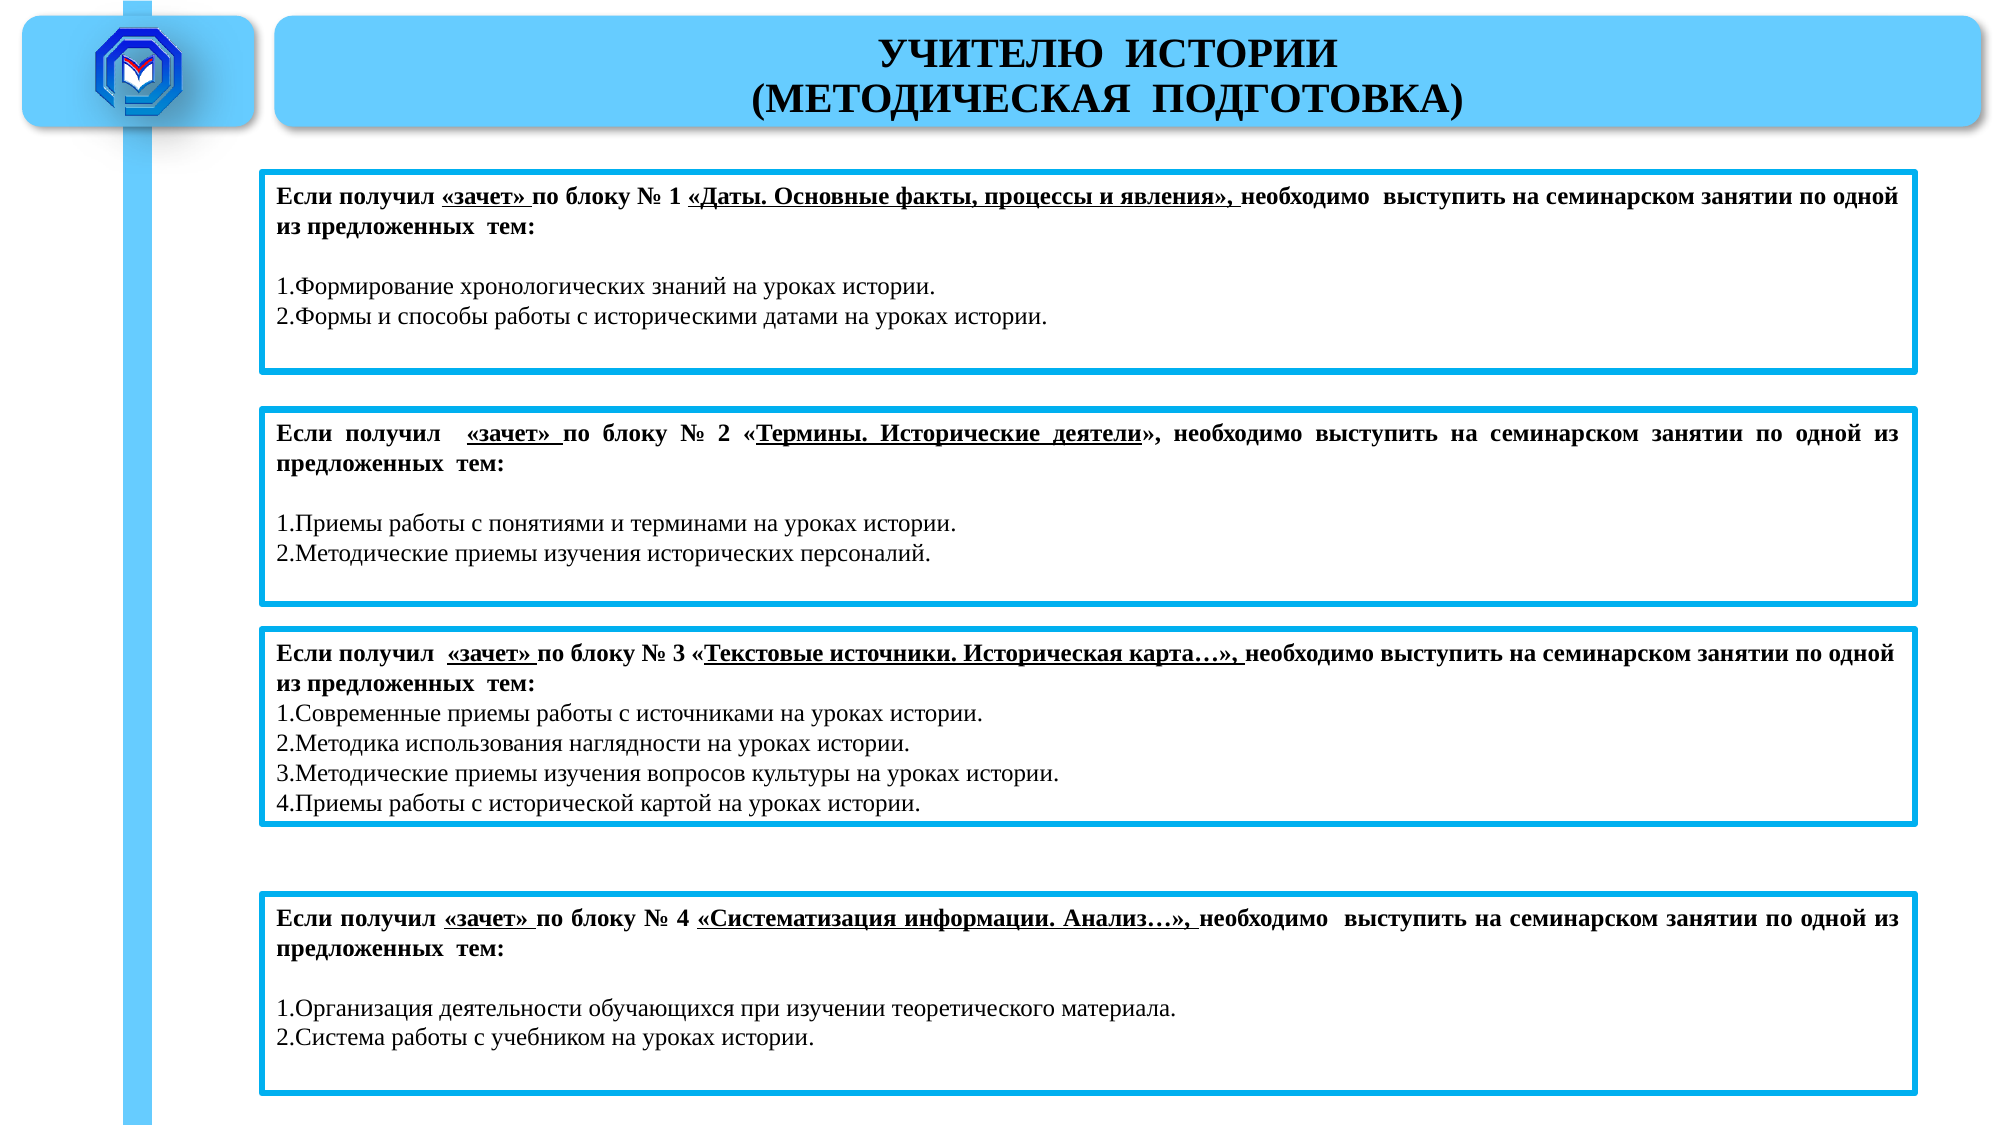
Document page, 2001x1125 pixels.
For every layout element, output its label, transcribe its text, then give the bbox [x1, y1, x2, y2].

text_box Если получил «зачет» по блоку № 1 «Даты. Основные факты, процессы и явления», необходимо выступить на семинарском занятии по одной из предложенных тем: 1.Формирование хронологических знаний на уроках истории. 2.Формы и способы работы с историческими датами на уроках истории. [261, 172, 1915, 372]
picture [91, 23, 186, 119]
title УЧИТЕЛЮ ИСТОРИИ (МЕТОДИЧЕСКАЯ ПОДГОТОВКА) [275, 23, 1941, 116]
text_box Если получил «зачет» по блоку № 2 «Термины. Исторические деятели», необходимо выступить на семинарском занятии по одной из предложенных тем: 1.Приемы работы с понятиями и терминами на уроках истории. 2.Методические приемы изучения исторических персоналий. [261, 409, 1915, 604]
text_box Если получил «зачет» по блоку № 4 «Систематизация информации. Анализ…», необходимо выступить на семинарском занятии по одной из предложенных тем: 1.Организация деятельности обучающихся при изучении теоретического материала. 2.Система работы с учебником на уроках истории. [261, 893, 1915, 1094]
text_box Если получил «зачет» по блоку № 3 «Текстовые источники. Историческая карта…», необходимо выступить на семинарском занятии по одной из предложенных тем: 1.Современные приемы работы с источниками на уроках истории. 2.Методика использования наглядности на уроках истории. 3.Методические приемы изучения вопросов культуры на уроках истории. 4.Приемы работы с исторической картой на уроках истории. [261, 629, 1915, 824]
